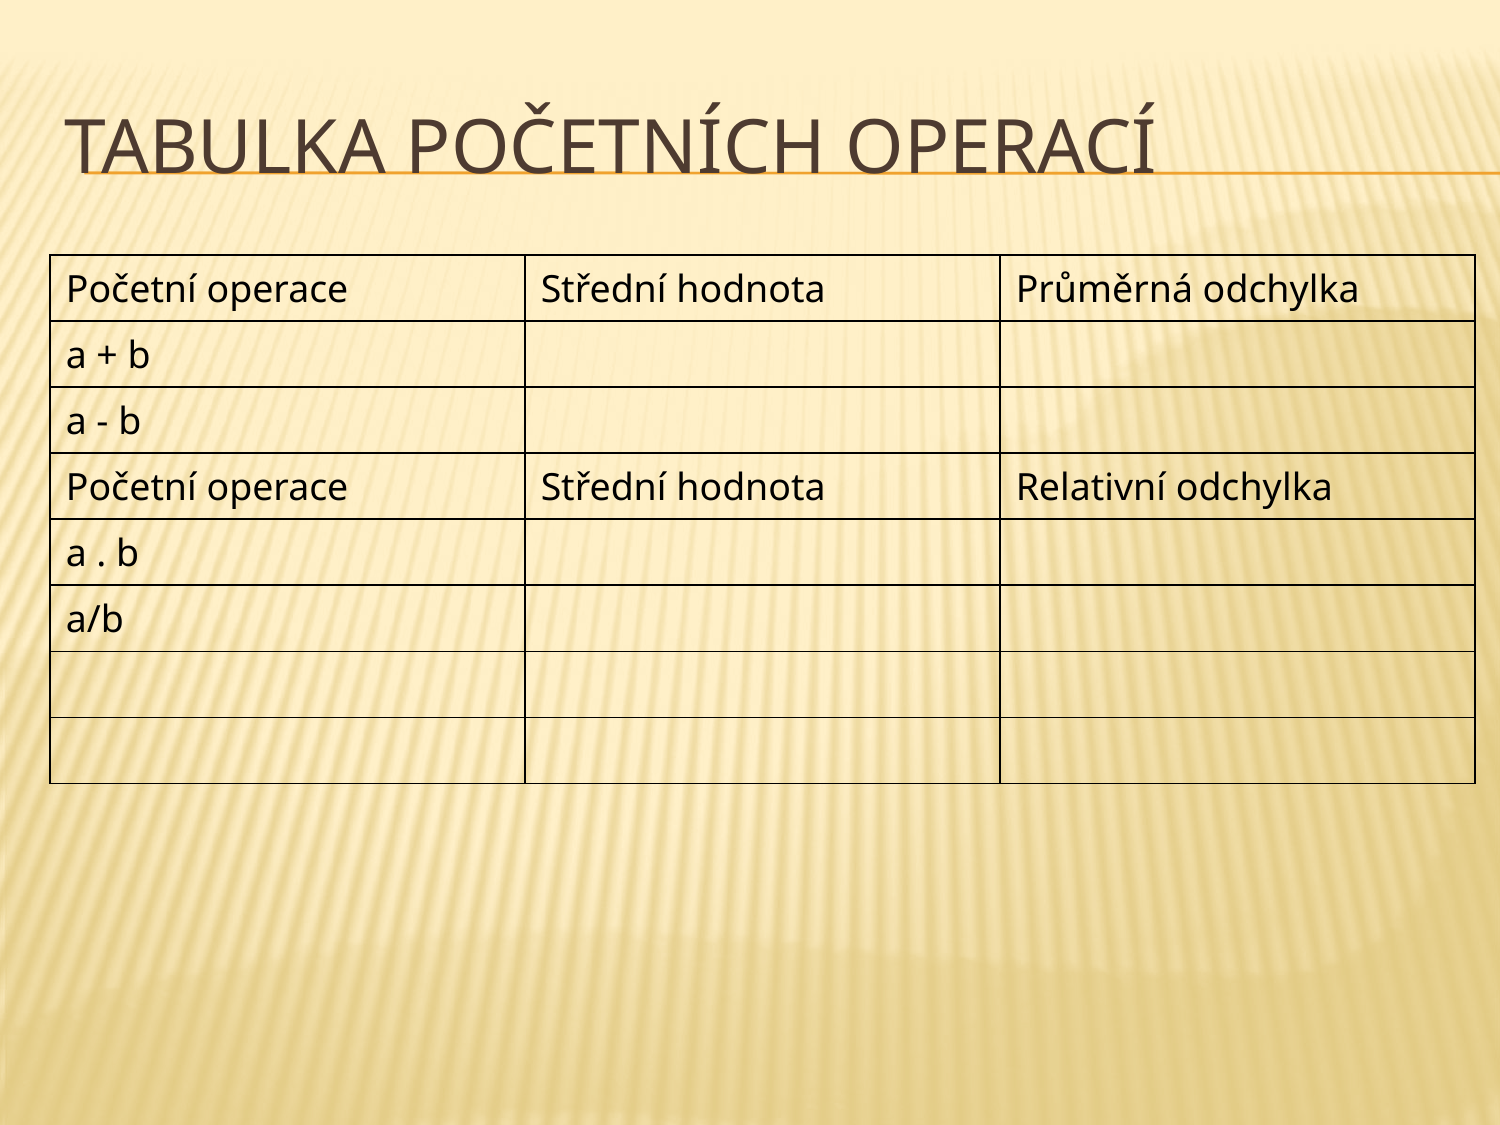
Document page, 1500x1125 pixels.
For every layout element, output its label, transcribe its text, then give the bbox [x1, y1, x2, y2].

title Tabulka početních operací [50, 75, 1475, 213]
